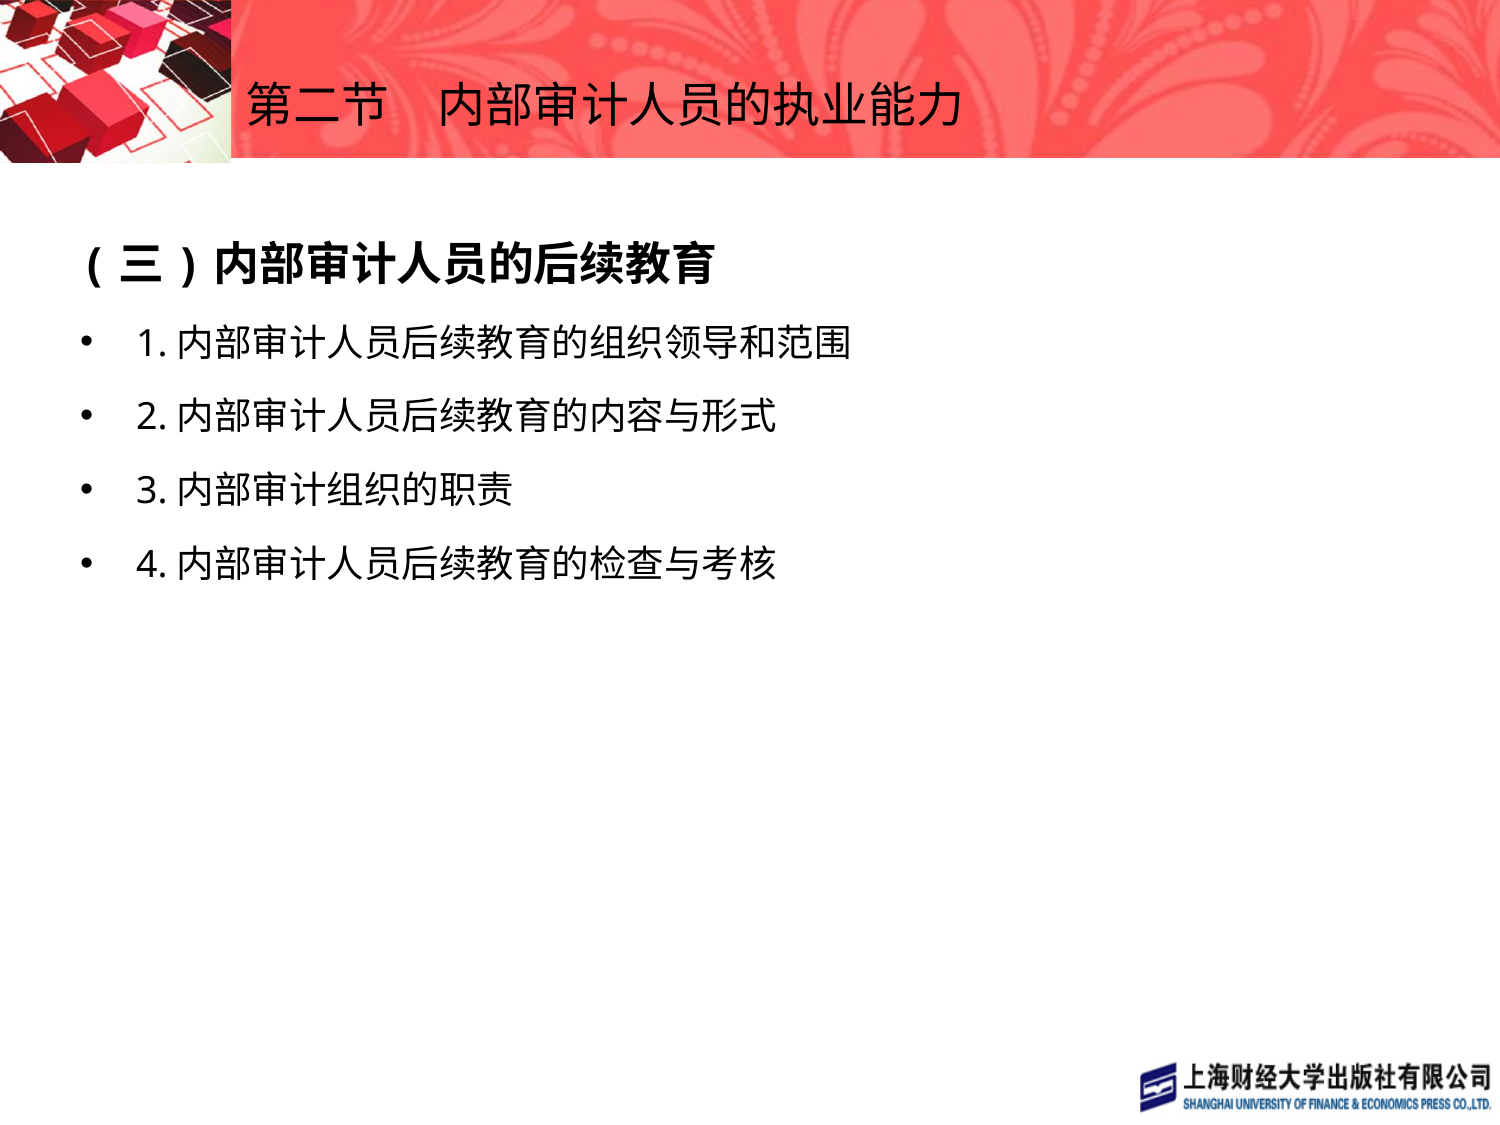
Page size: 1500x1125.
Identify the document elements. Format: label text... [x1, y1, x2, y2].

title 第二节 内部审计人员的执业能力 [230, 45, 1461, 161]
picture [1139, 1058, 1495, 1118]
list (三)内部审计人员的后续教育 1.内部审计人员后续教育的组织领导和范围 2.内部审计人员后续教育的内容与形式 3.内部审计组织的职责 4.内部审计人员后续教育的检查与考核 [64, 208, 1425, 1047]
